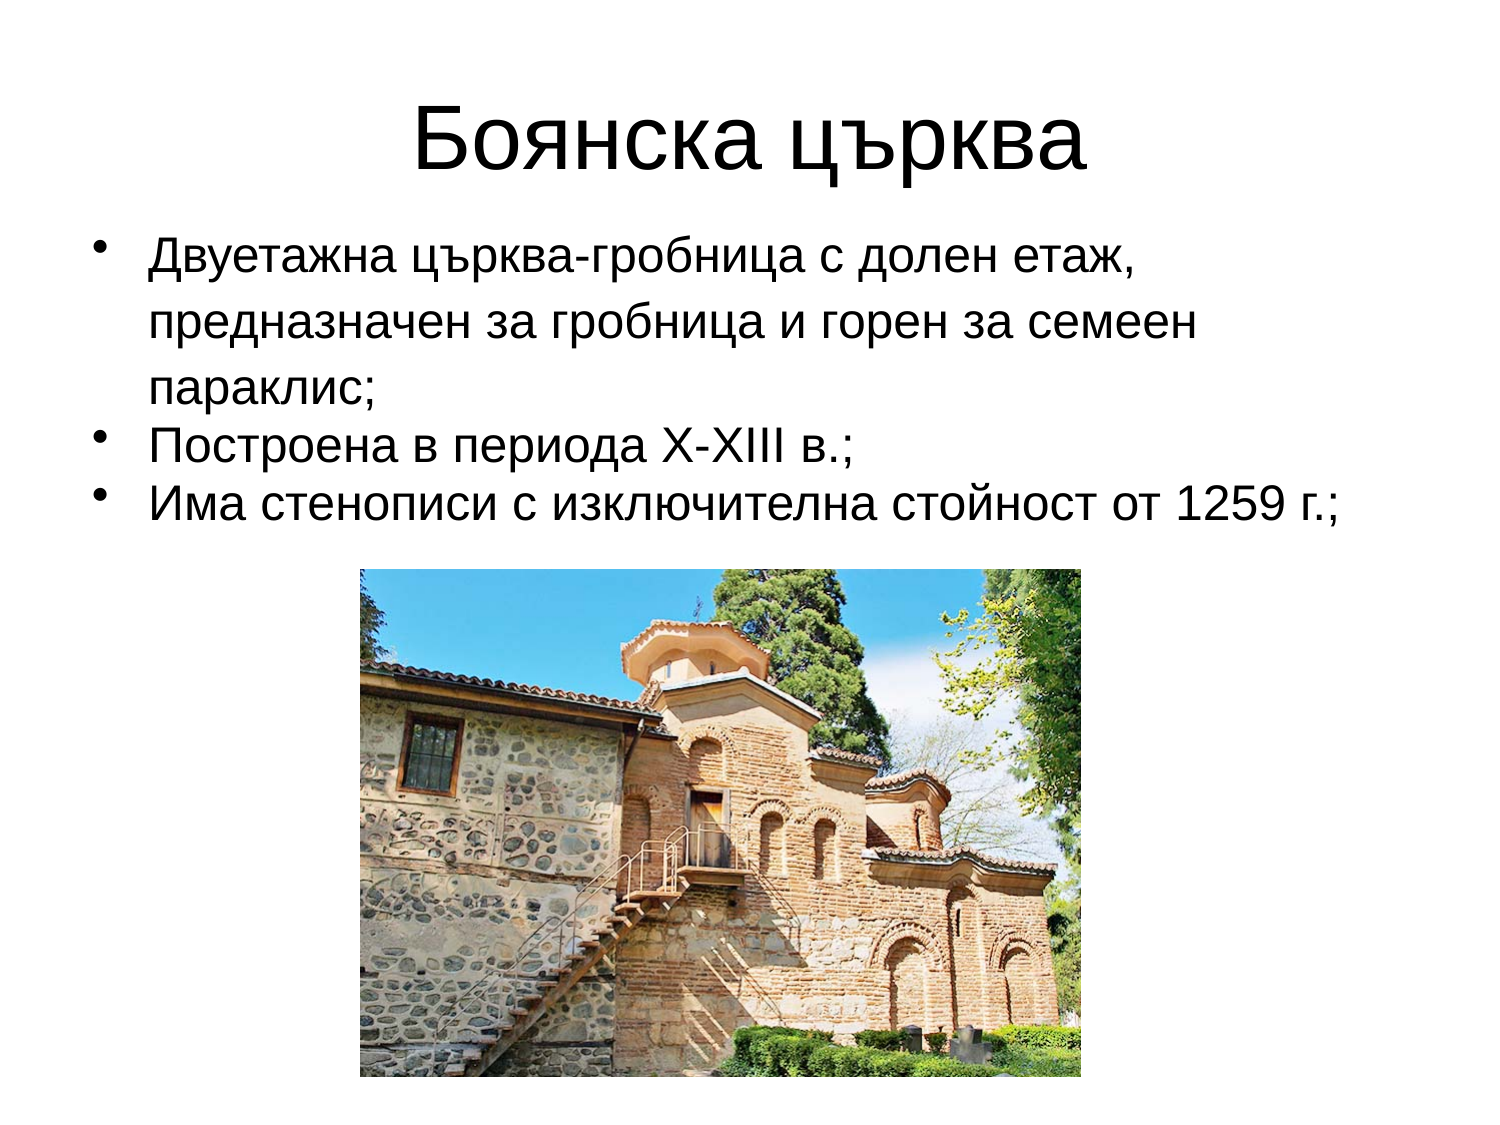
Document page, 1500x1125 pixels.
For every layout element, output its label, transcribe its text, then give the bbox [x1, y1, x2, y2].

list Двуетажна църква-гробница с долен етаж, предназначен за гробница и горен за семеен параклис; Построена в периода X-XIII в.; Има стенописи с изключителна стойност от 1259 г.; [76, 148, 1427, 539]
title Боянска църква [75, 45, 1425, 220]
picture [359, 569, 1081, 1078]
